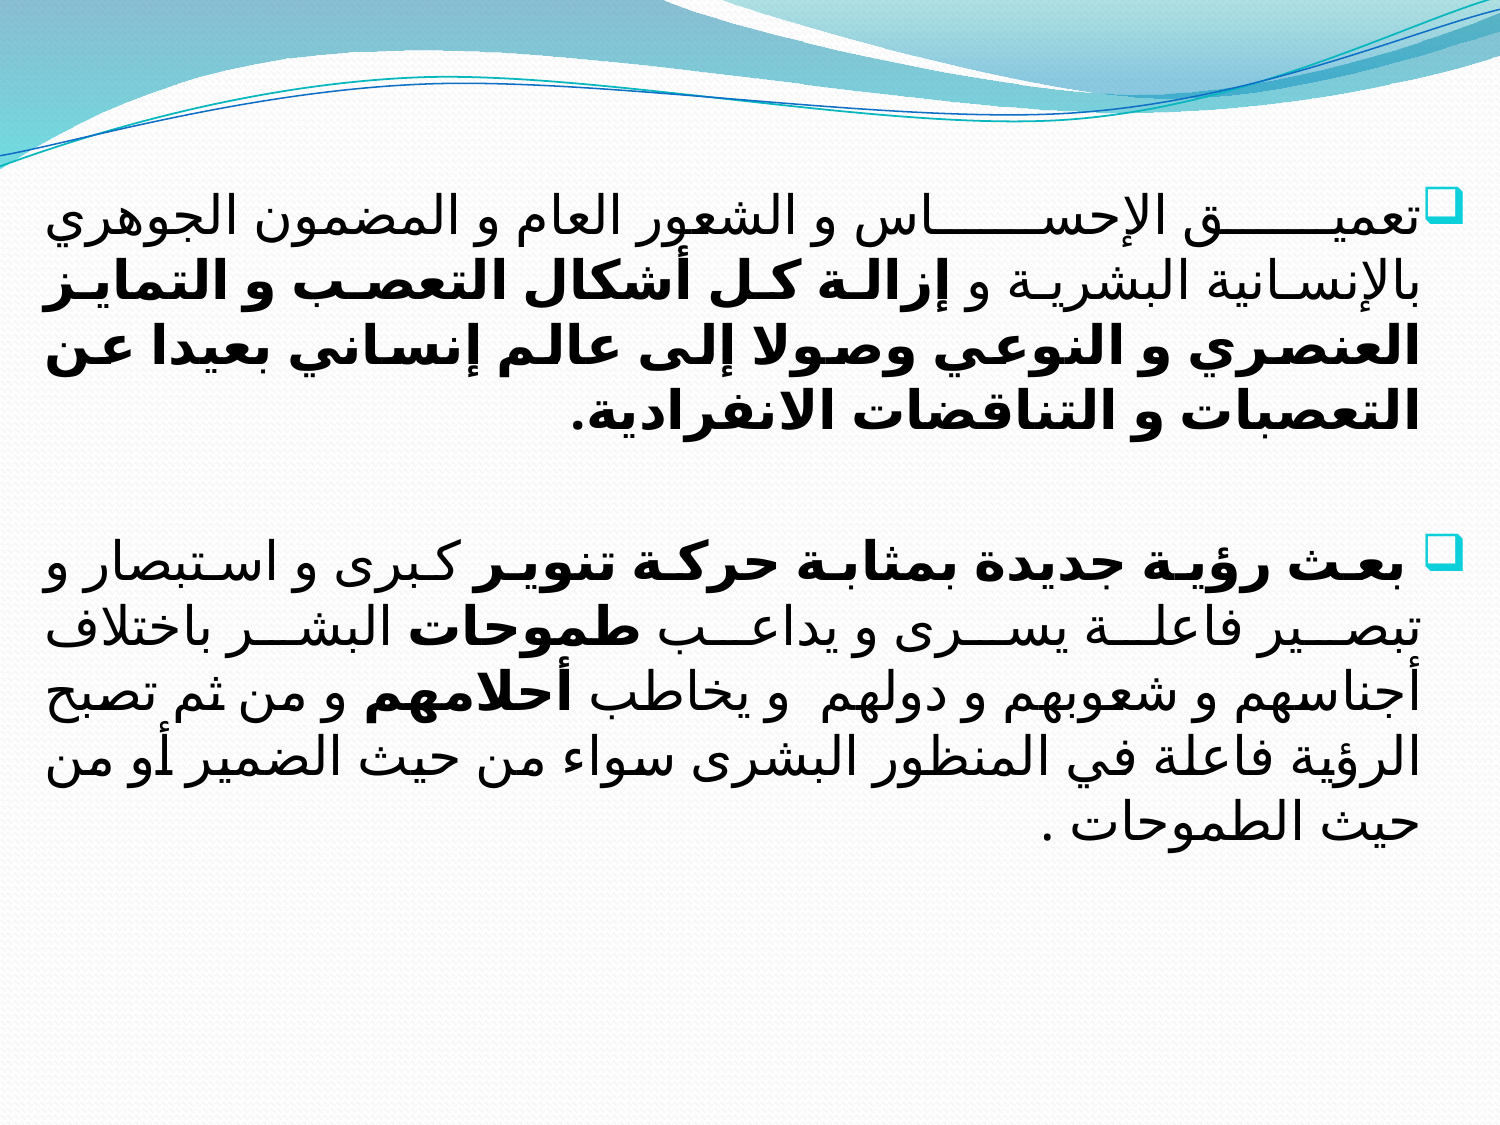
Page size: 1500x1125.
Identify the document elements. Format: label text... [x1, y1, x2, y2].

list تعميق الإحساس و الشعور العام و المضمون الجوهري بالإنسانية البشرية و إزالة كل أشكال التعصب و التمايز العنصري و النوعي وصولا إلى عالم إنساني بعيدا عن التعصبات و التناقضات الانفرادية. بعث رؤية جديدة بمثابة حركة تنوير كبرى و استبصار و تبصير فاعلة يسرى و يداعب طموحات البشر باختلاف أجناسهم و شعوبهم و دولهم و يخاطب أحلامهم و من ثم تصبح الرؤية فاعلة في المنظور البشرى سواء من حيث الضمير أو من حيث الطموحات . [29, 172, 1483, 1038]
